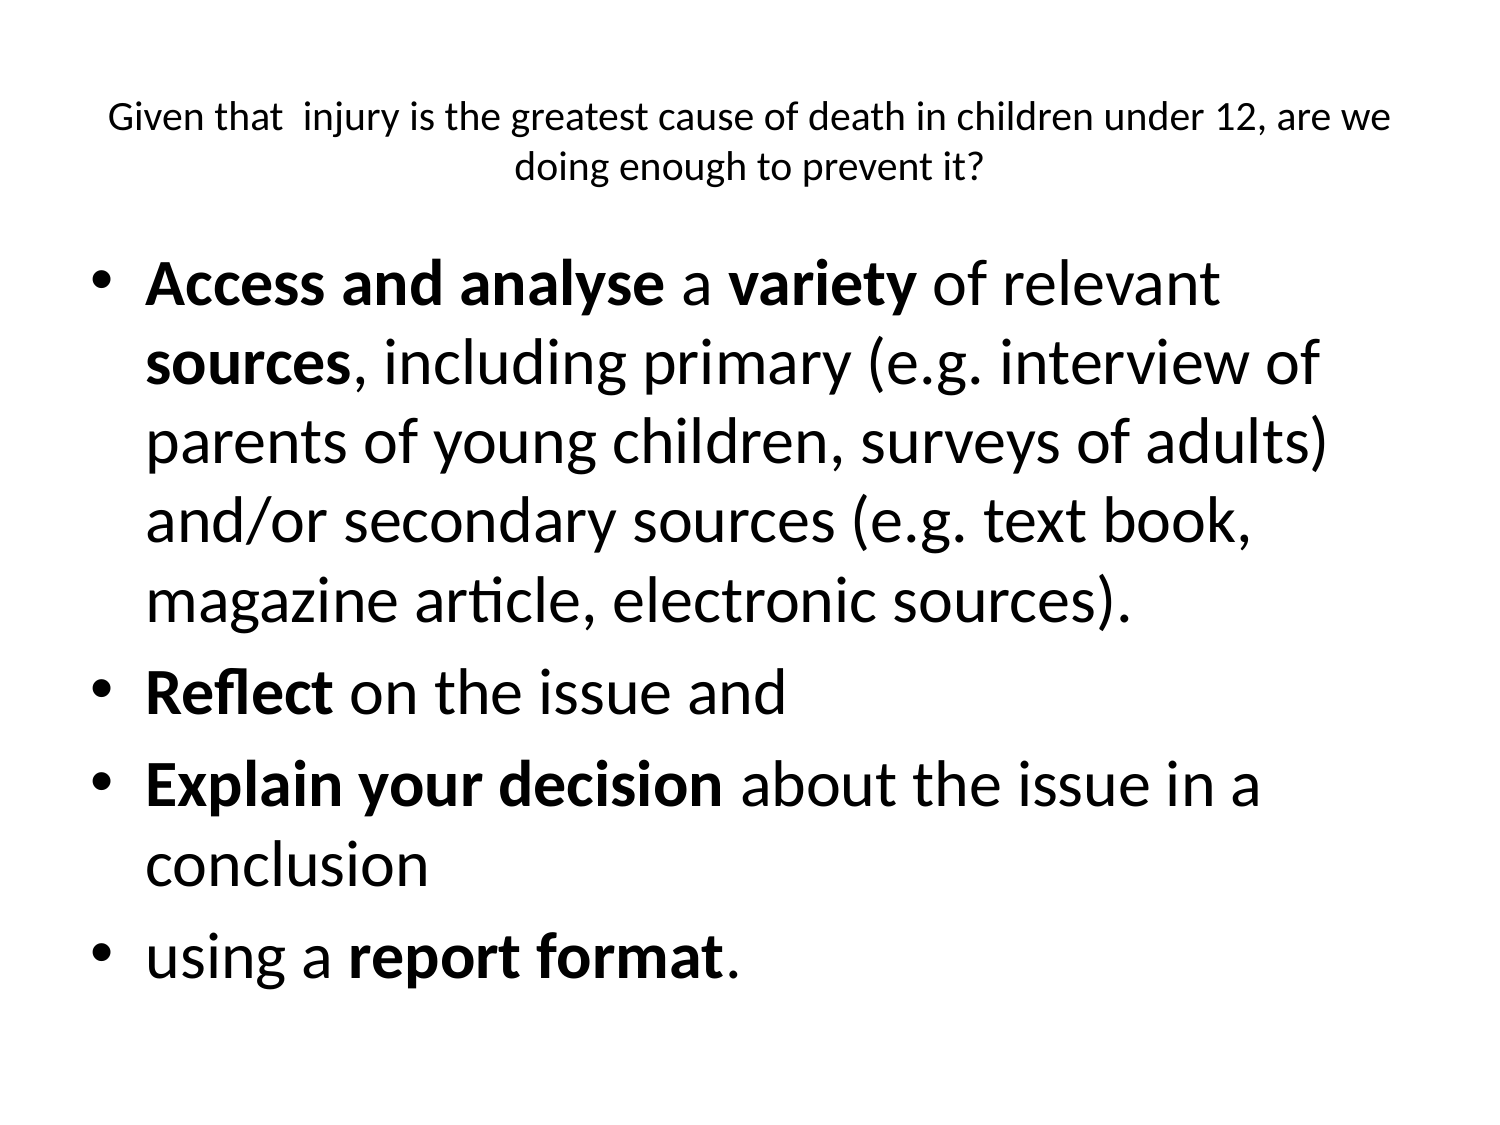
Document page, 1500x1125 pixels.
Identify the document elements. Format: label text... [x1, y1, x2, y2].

list Access and analyse a variety of relevant sources, including primary (e.g. interview of parents of young children, surveys of adults) and/or secondary sources (e.g. text book, magazine article, electronic sources). Reflect on the issue and Explain your decision about the issue in a conclusion using a report format. [75, 231, 1436, 1005]
title Given that injury is the greatest cause of death in children under 12, are we doing enough to prevent it? [75, 45, 1425, 231]
